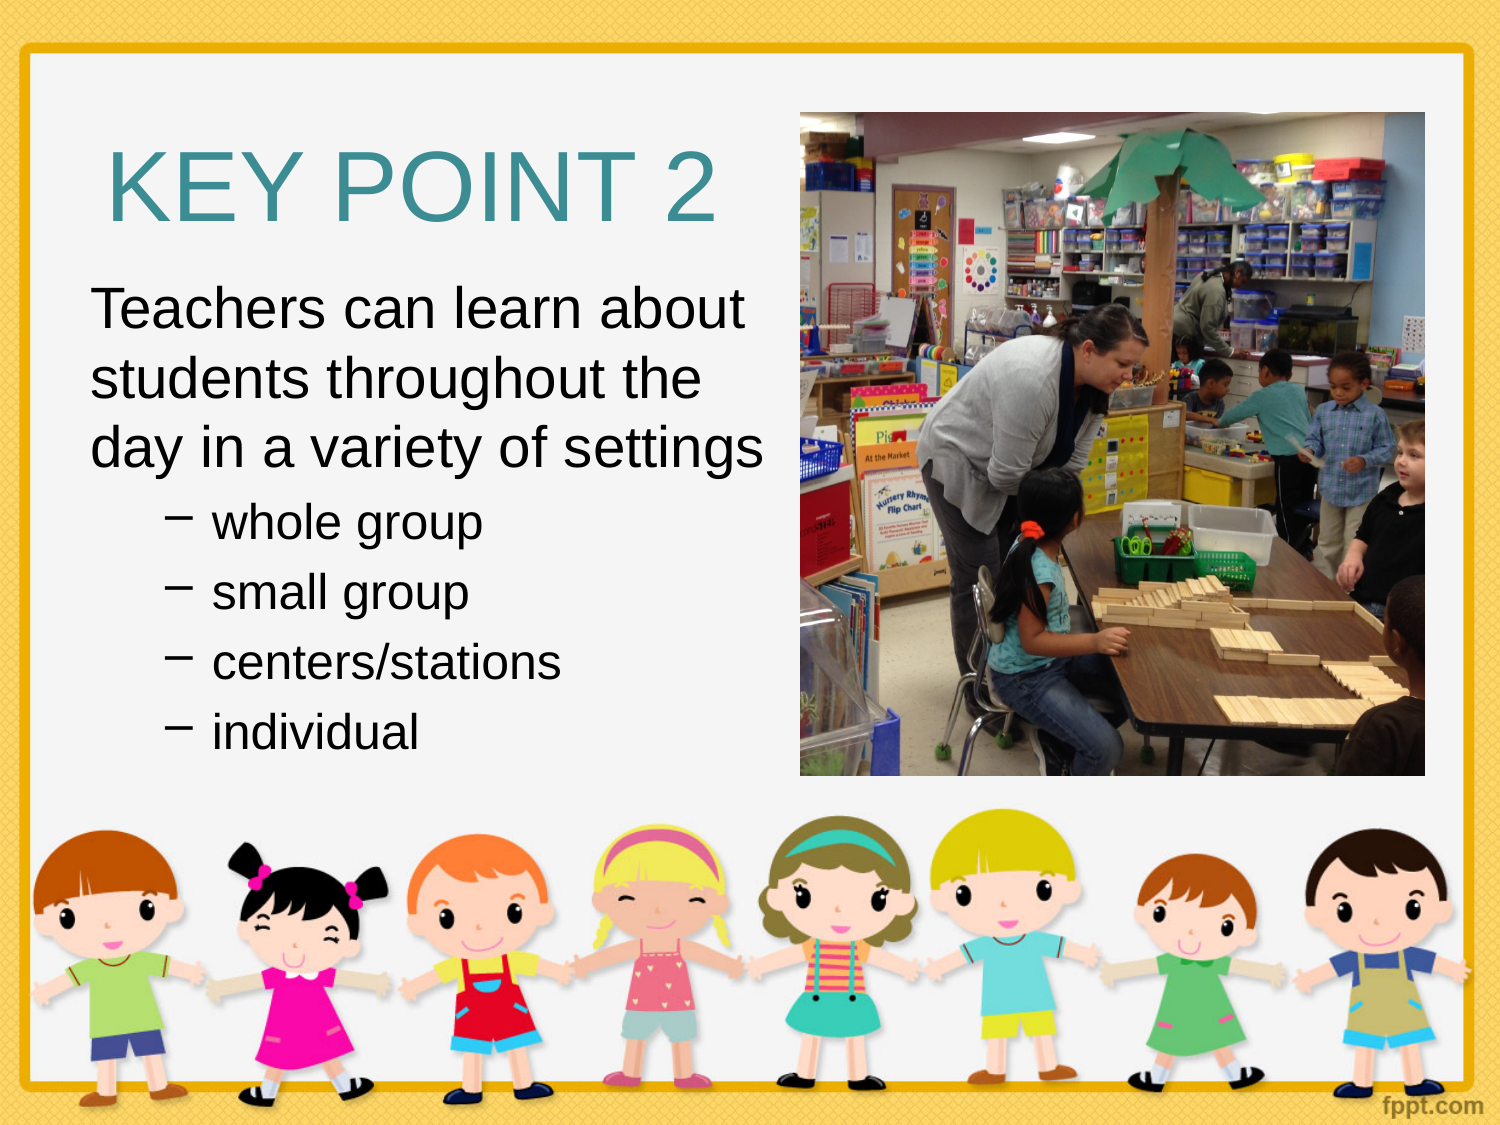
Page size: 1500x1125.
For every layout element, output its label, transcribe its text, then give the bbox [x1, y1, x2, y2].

picture [0, 0, 1500, 1125]
list Teachers can learn about students throughout the day in a variety of settings whole group small group centers/stations individual [75, 262, 800, 1050]
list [799, 112, 1426, 776]
title KEY POINT 2 [0, 87, 1088, 275]
